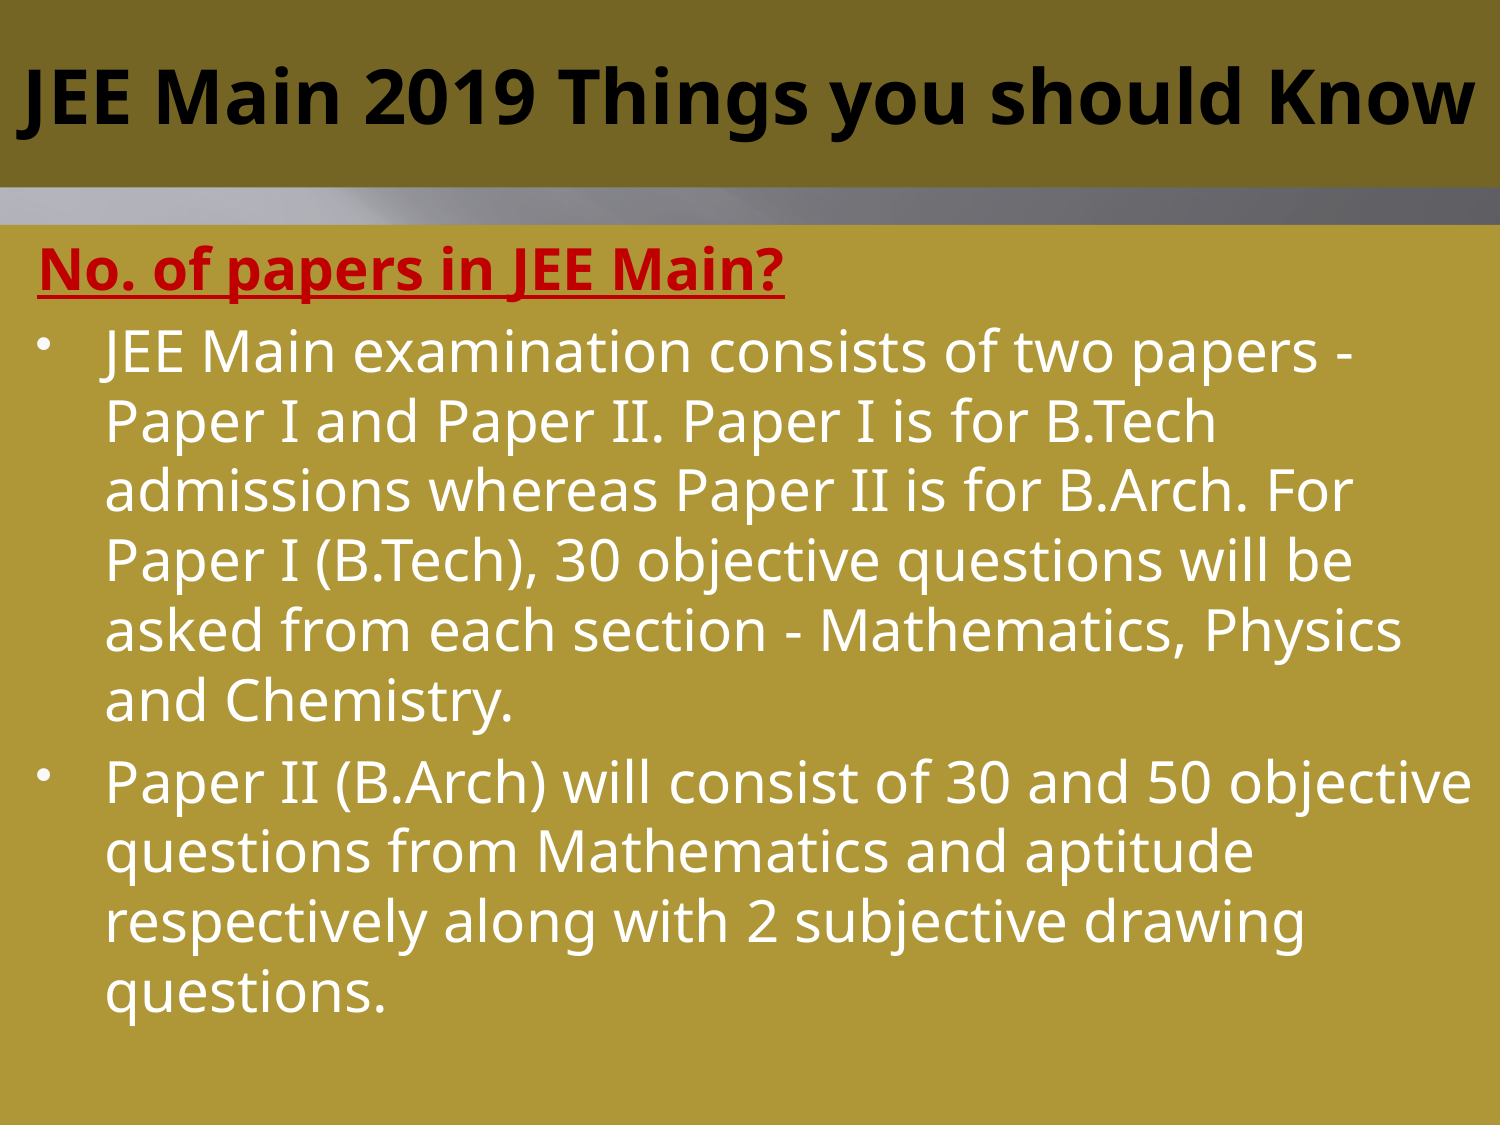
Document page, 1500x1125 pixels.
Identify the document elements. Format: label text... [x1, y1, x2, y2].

title JEE Main 2019 Things you should Know [0, 0, 1500, 188]
list No. of papers in JEE Main? JEE Main examination consists of two papers - Paper I and Paper II. Paper I is for B.Tech admissions whereas Paper II is for B.Arch. For Paper I (B.Tech), 30 objective questions will be asked from each section - Mathematics, Physics and Chemistry. Paper II (B.Arch) will consist of 30 and 50 objective questions from Mathematics and aptitude respectively along with 2 subjective drawing questions. [0, 224, 1500, 1125]
